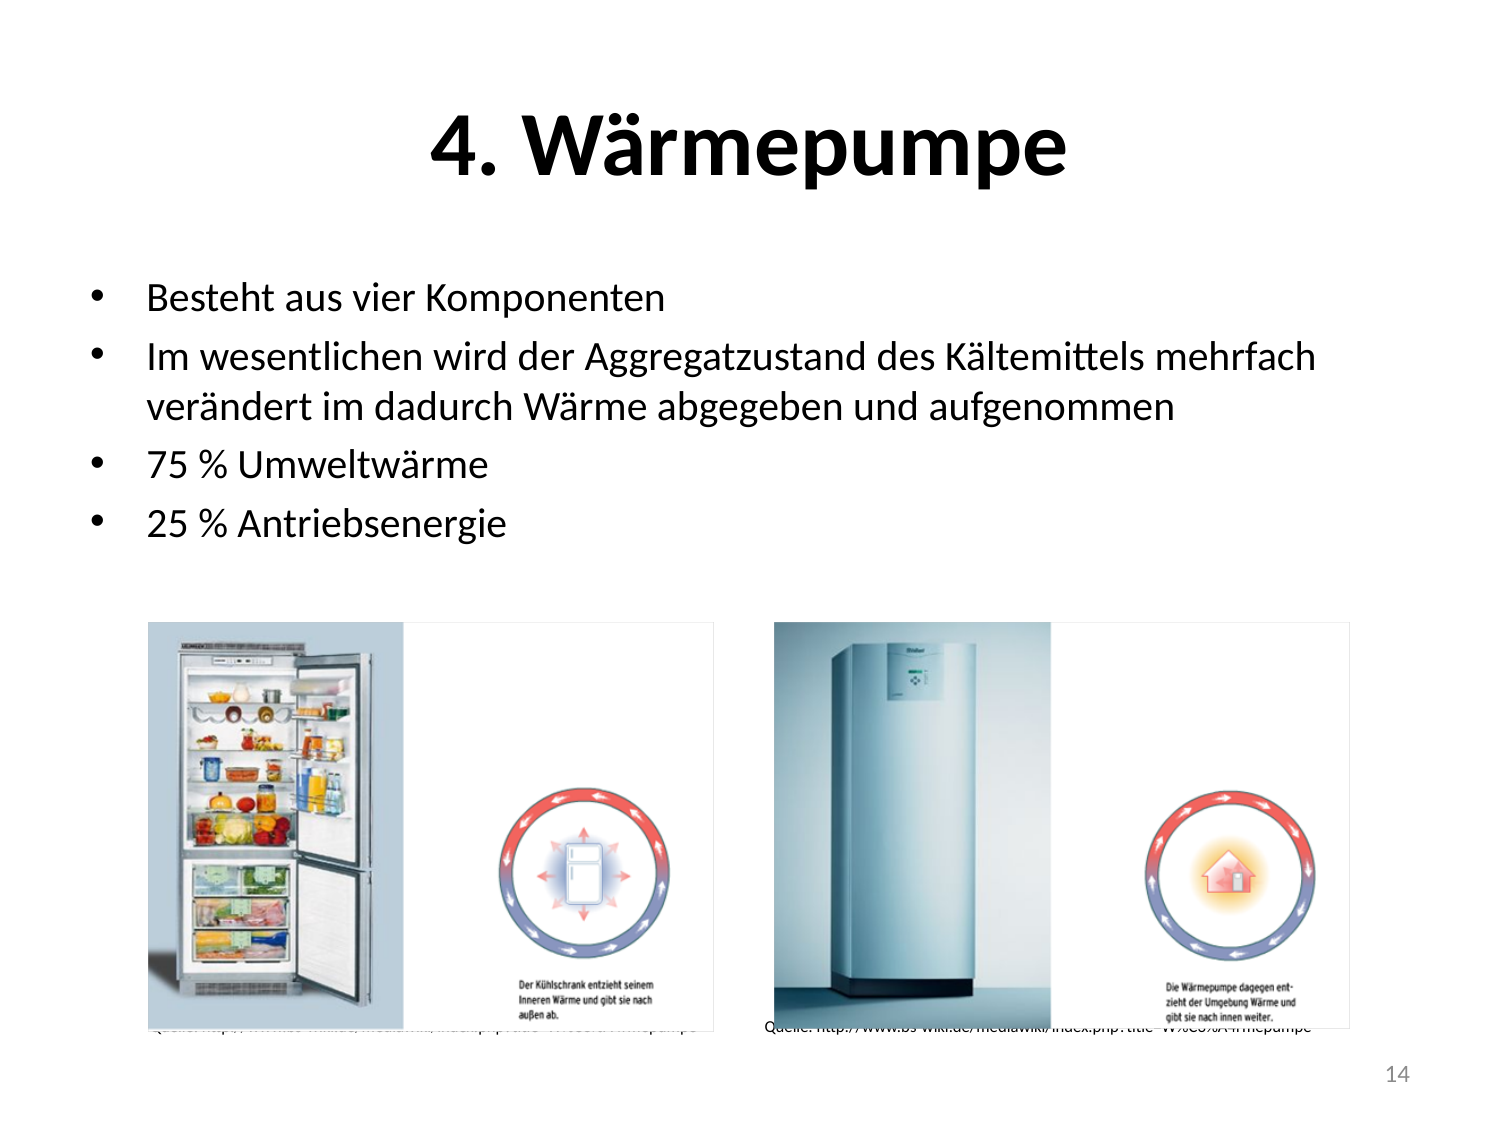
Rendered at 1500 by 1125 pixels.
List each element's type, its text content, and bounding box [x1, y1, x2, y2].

picture [773, 621, 1351, 1030]
title 4. Wärmepumpe [75, 45, 1425, 233]
picture [147, 621, 716, 1034]
list Besteht aus vier Komponenten Im wesentlichen wird der Aggregatzustand des Kältemittels mehrfach verändert im dadurch Wärme abgegeben und aufgenommen 75 % Umweltwärme 25 % Antriebsenergie Quelle: http://www.bs-wiki.de/mediawiki/index.php?title=W%C3%A4rmepumpe Quelle: http://www.bs-wiki.de/mediawiki/index.php?title=W%C3%A4rmepumpe [75, 262, 1436, 1125]
slide_number 14 [1074, 1042, 1425, 1103]
